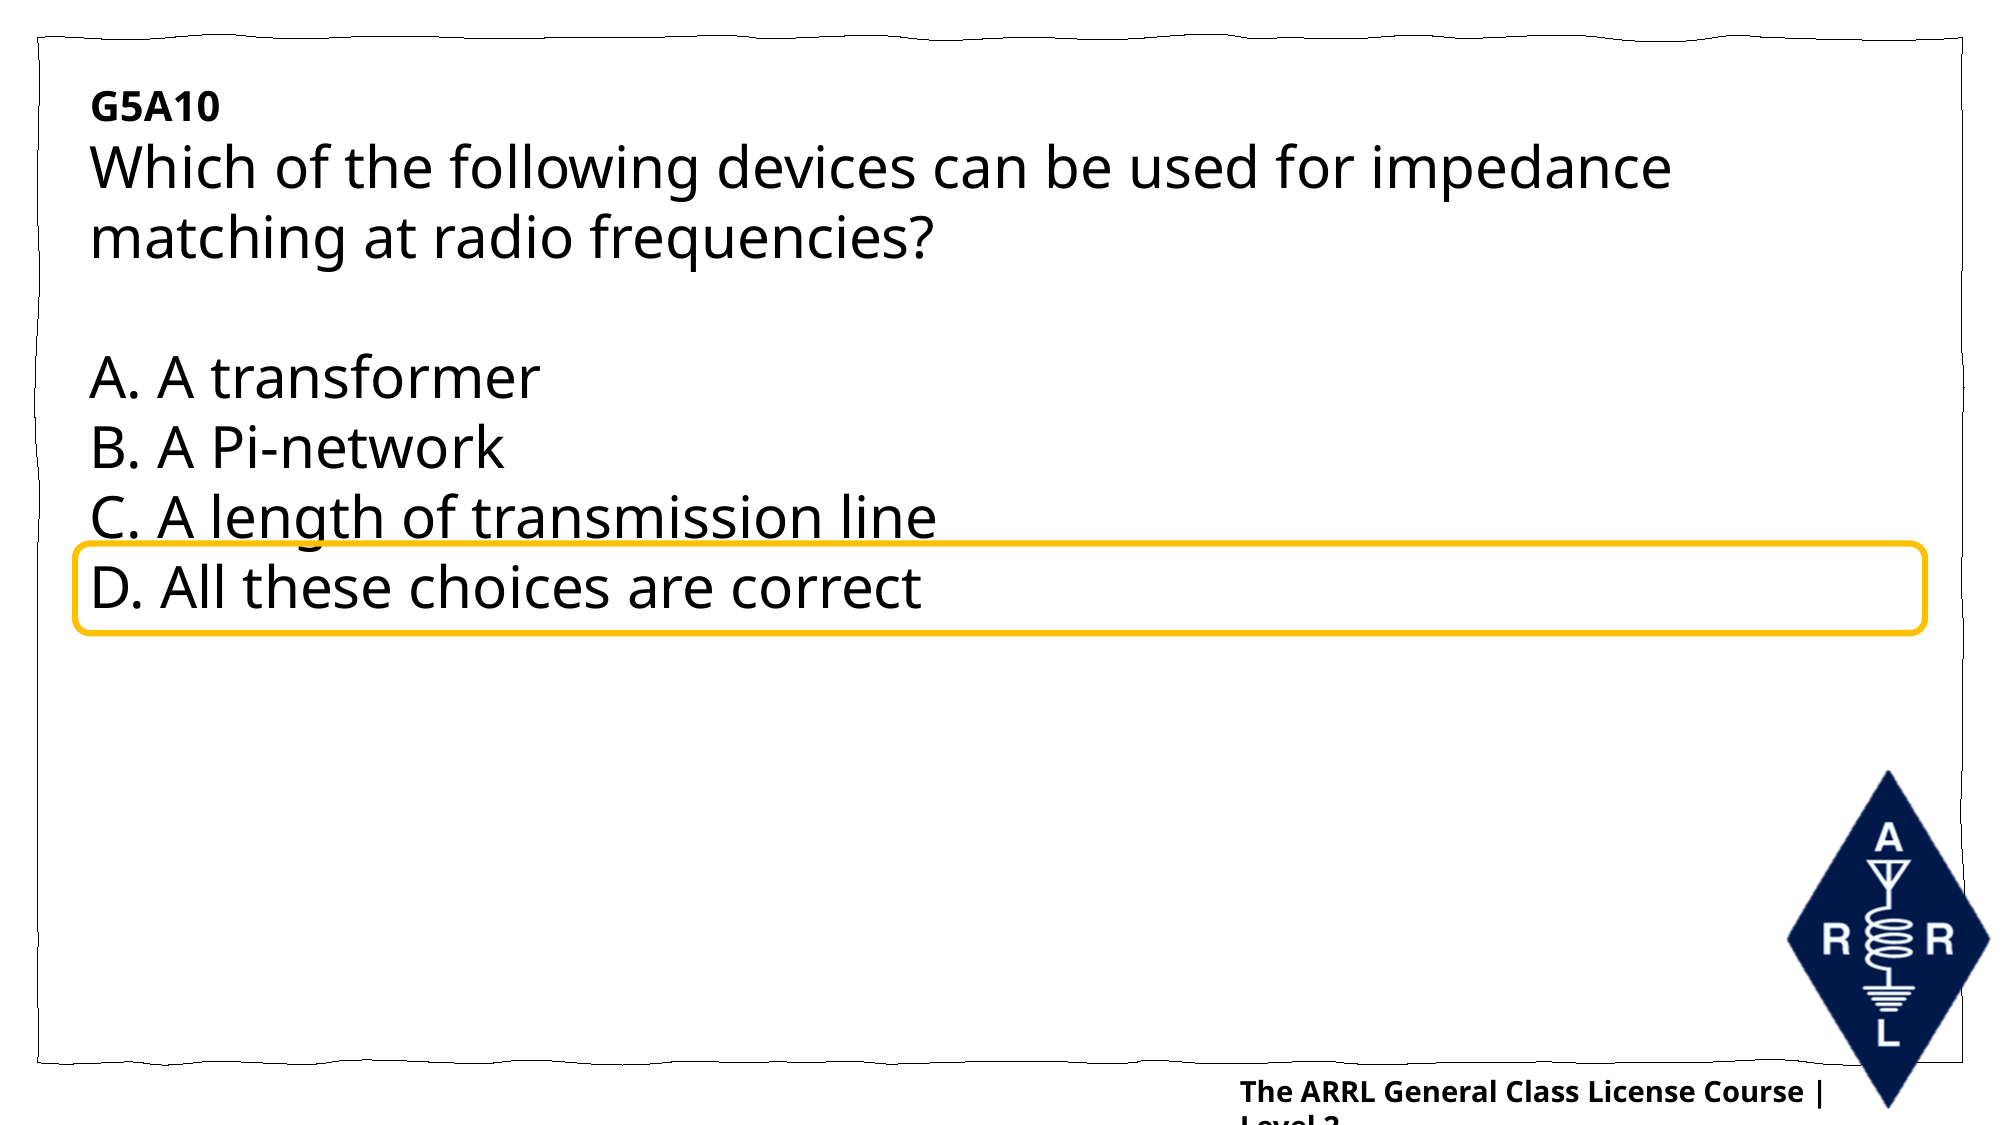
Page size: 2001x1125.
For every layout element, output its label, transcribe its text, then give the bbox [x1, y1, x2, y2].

text_box [73, 542, 1927, 635]
text_box G5A10 Which of the following devices can be used for impedance matching at radio frequencies? A. A transformer B. A Pi-network C. A length of transmission line D. All these choices are correct [75, 72, 1850, 550]
picture [1773, 752, 1999, 1125]
